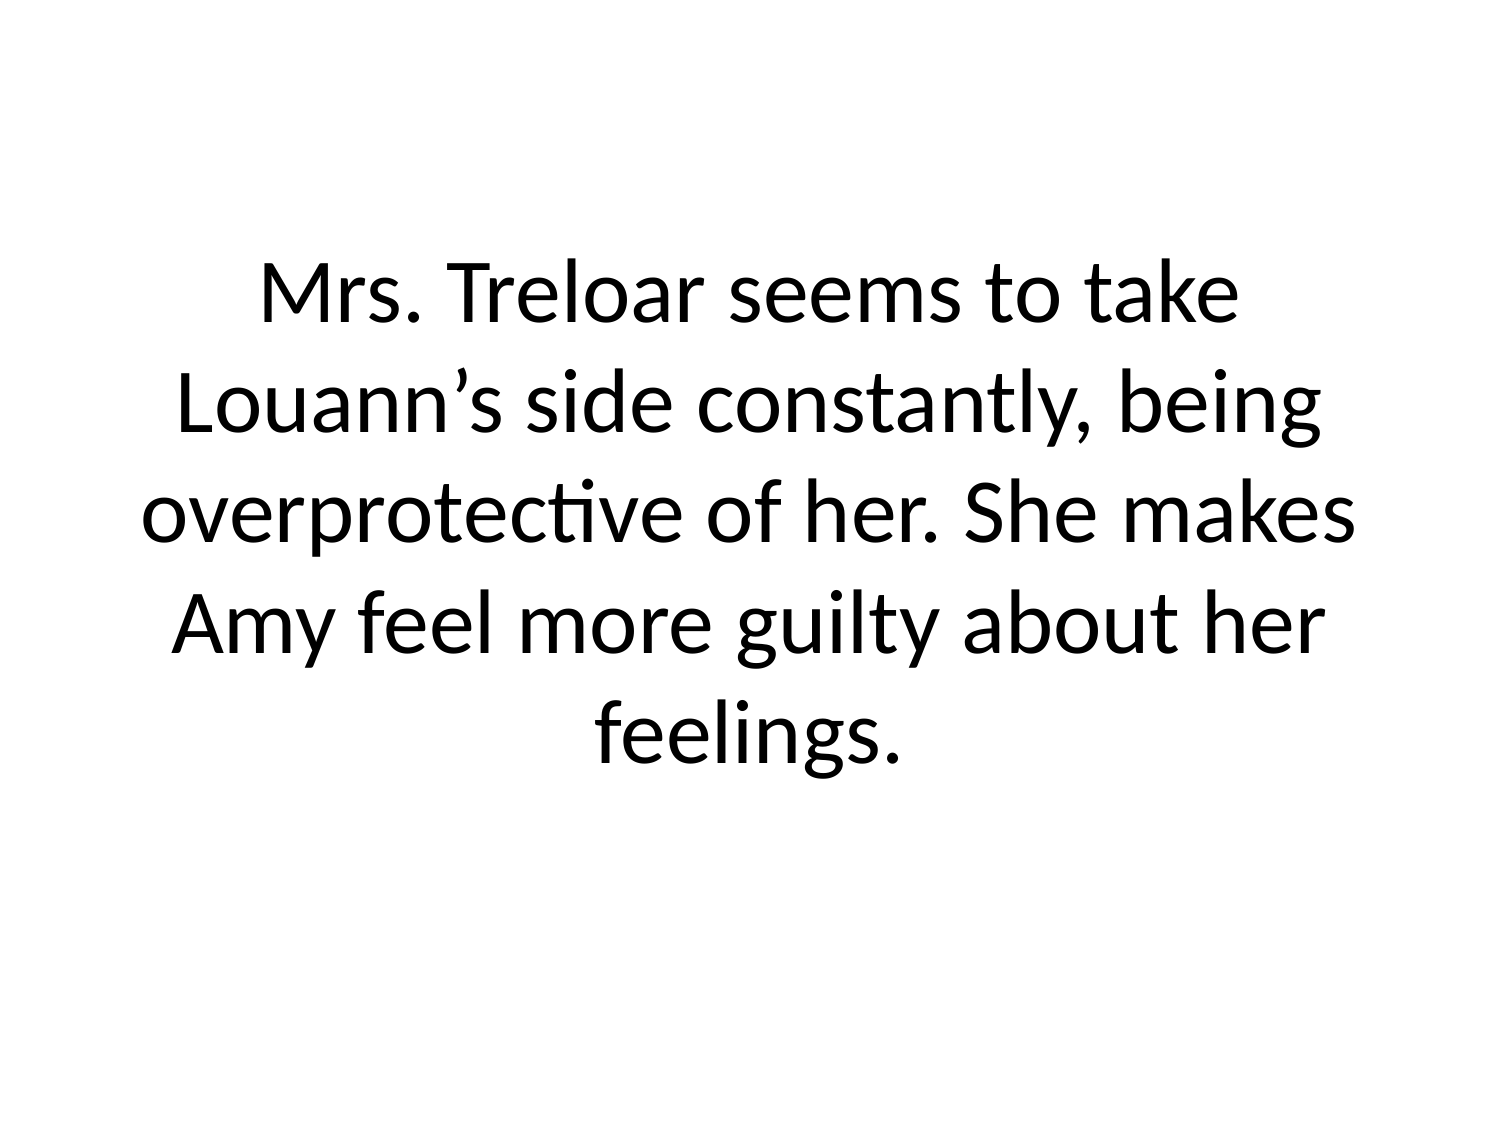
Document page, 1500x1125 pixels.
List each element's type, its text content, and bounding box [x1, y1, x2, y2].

title Mrs. Treloar seems to take Louann’s side constantly, being overprotective of her. She makes Amy feel more guilty about her feelings. [112, 200, 1388, 813]
